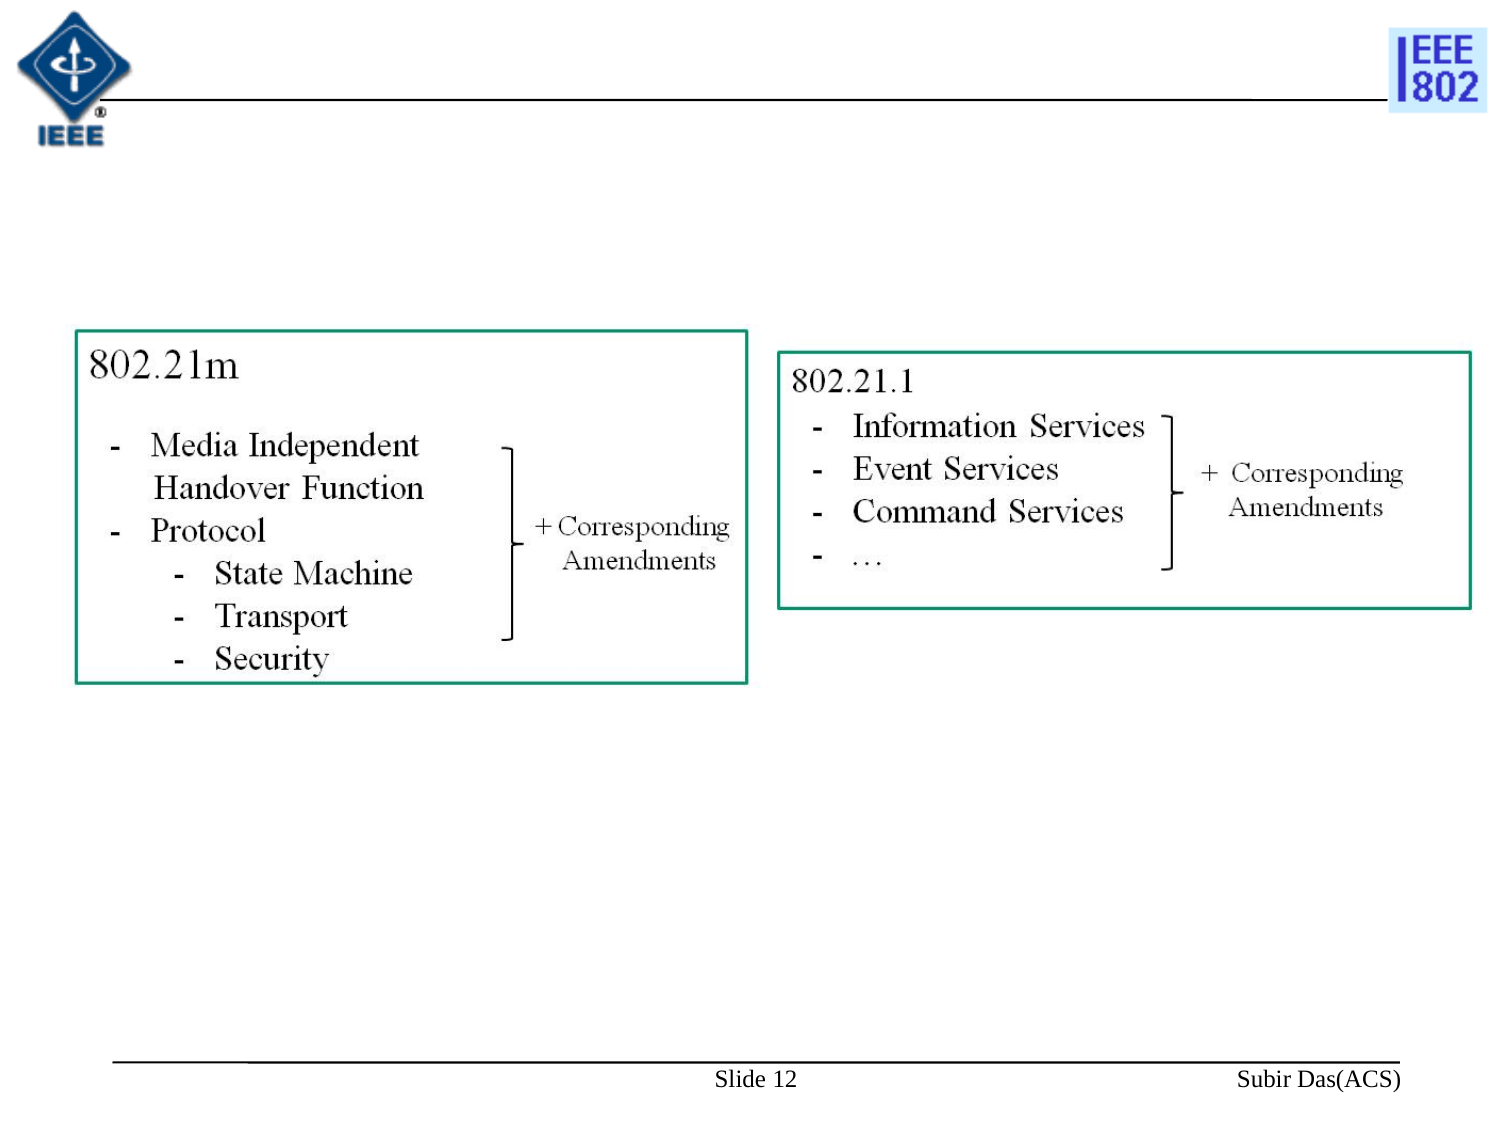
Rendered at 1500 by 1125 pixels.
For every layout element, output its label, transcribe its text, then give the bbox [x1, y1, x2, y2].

picture [62, 324, 1473, 688]
picture [12, 9, 137, 150]
footer Subir Das(ACS) [1235, 1061, 1402, 1093]
picture [1374, 9, 1499, 138]
text_box [187, 0, 239, 115]
slide_number Slide 12 [712, 1061, 800, 1093]
